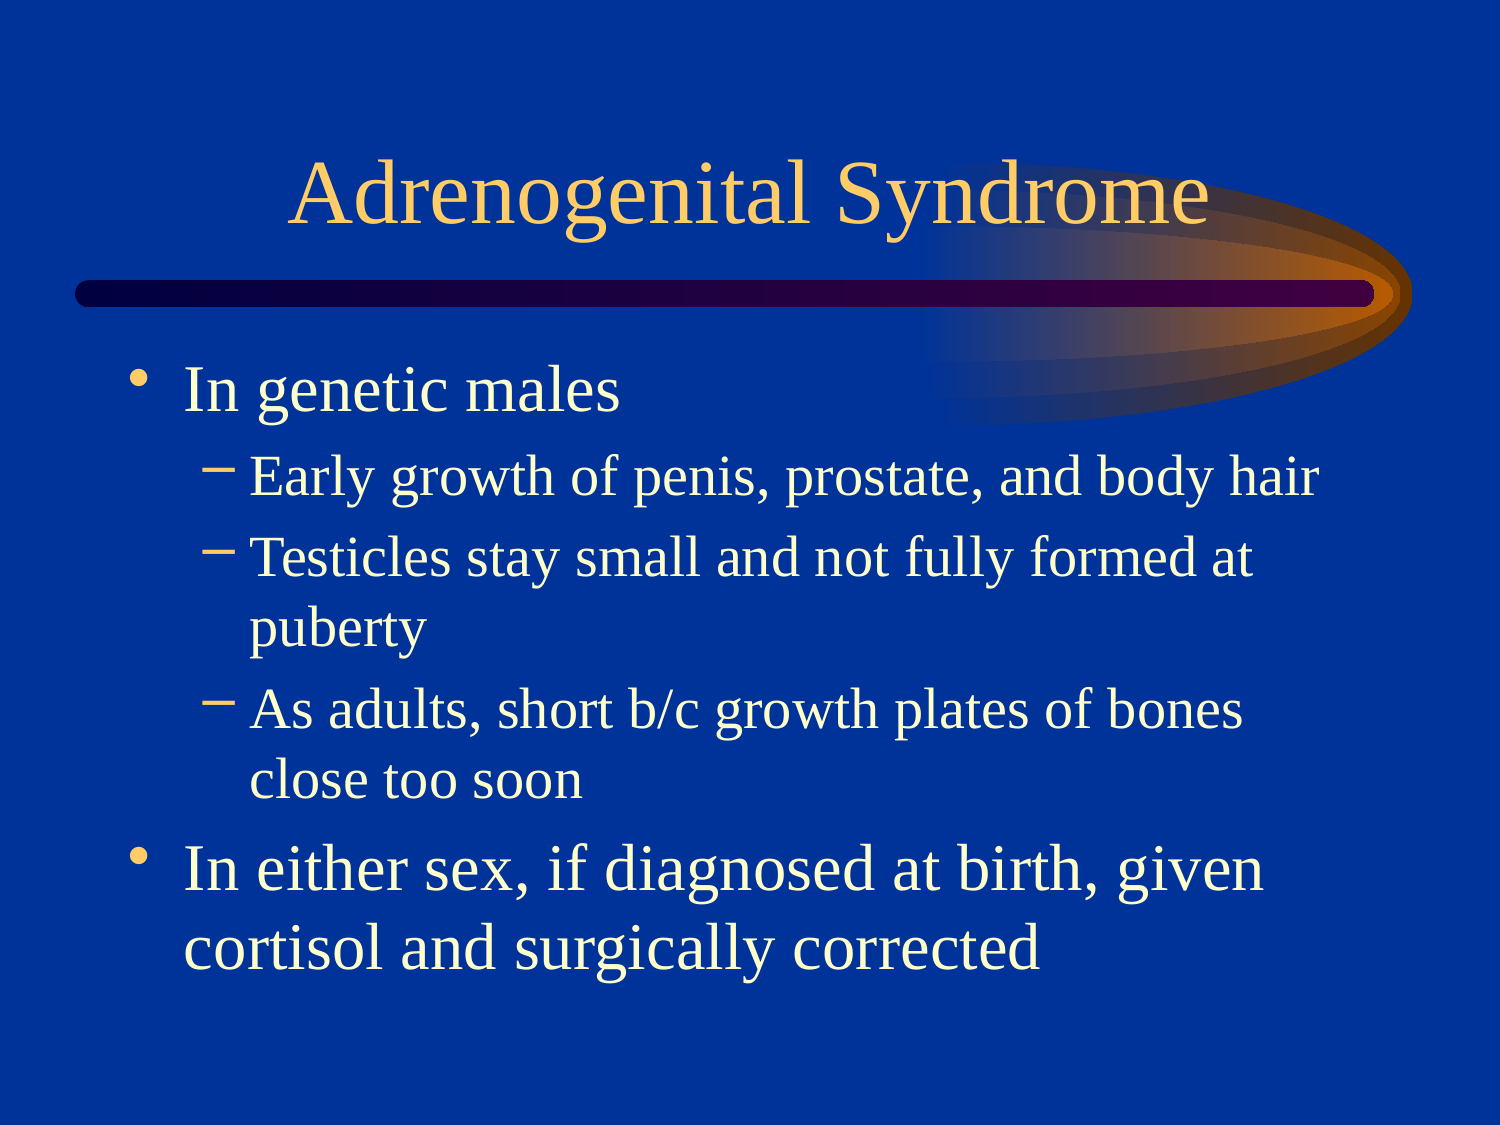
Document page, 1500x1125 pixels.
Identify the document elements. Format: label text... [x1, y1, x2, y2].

list In genetic males Early growth of penis, prostate, and body hair Testicles stay small and not fully formed at puberty As adults, short b/c growth plates of bones close too soon In either sex, if diagnosed at birth, given cortisol and surgically corrected [112, 337, 1388, 1013]
title Adrenogenital Syndrome [112, 62, 1388, 251]
